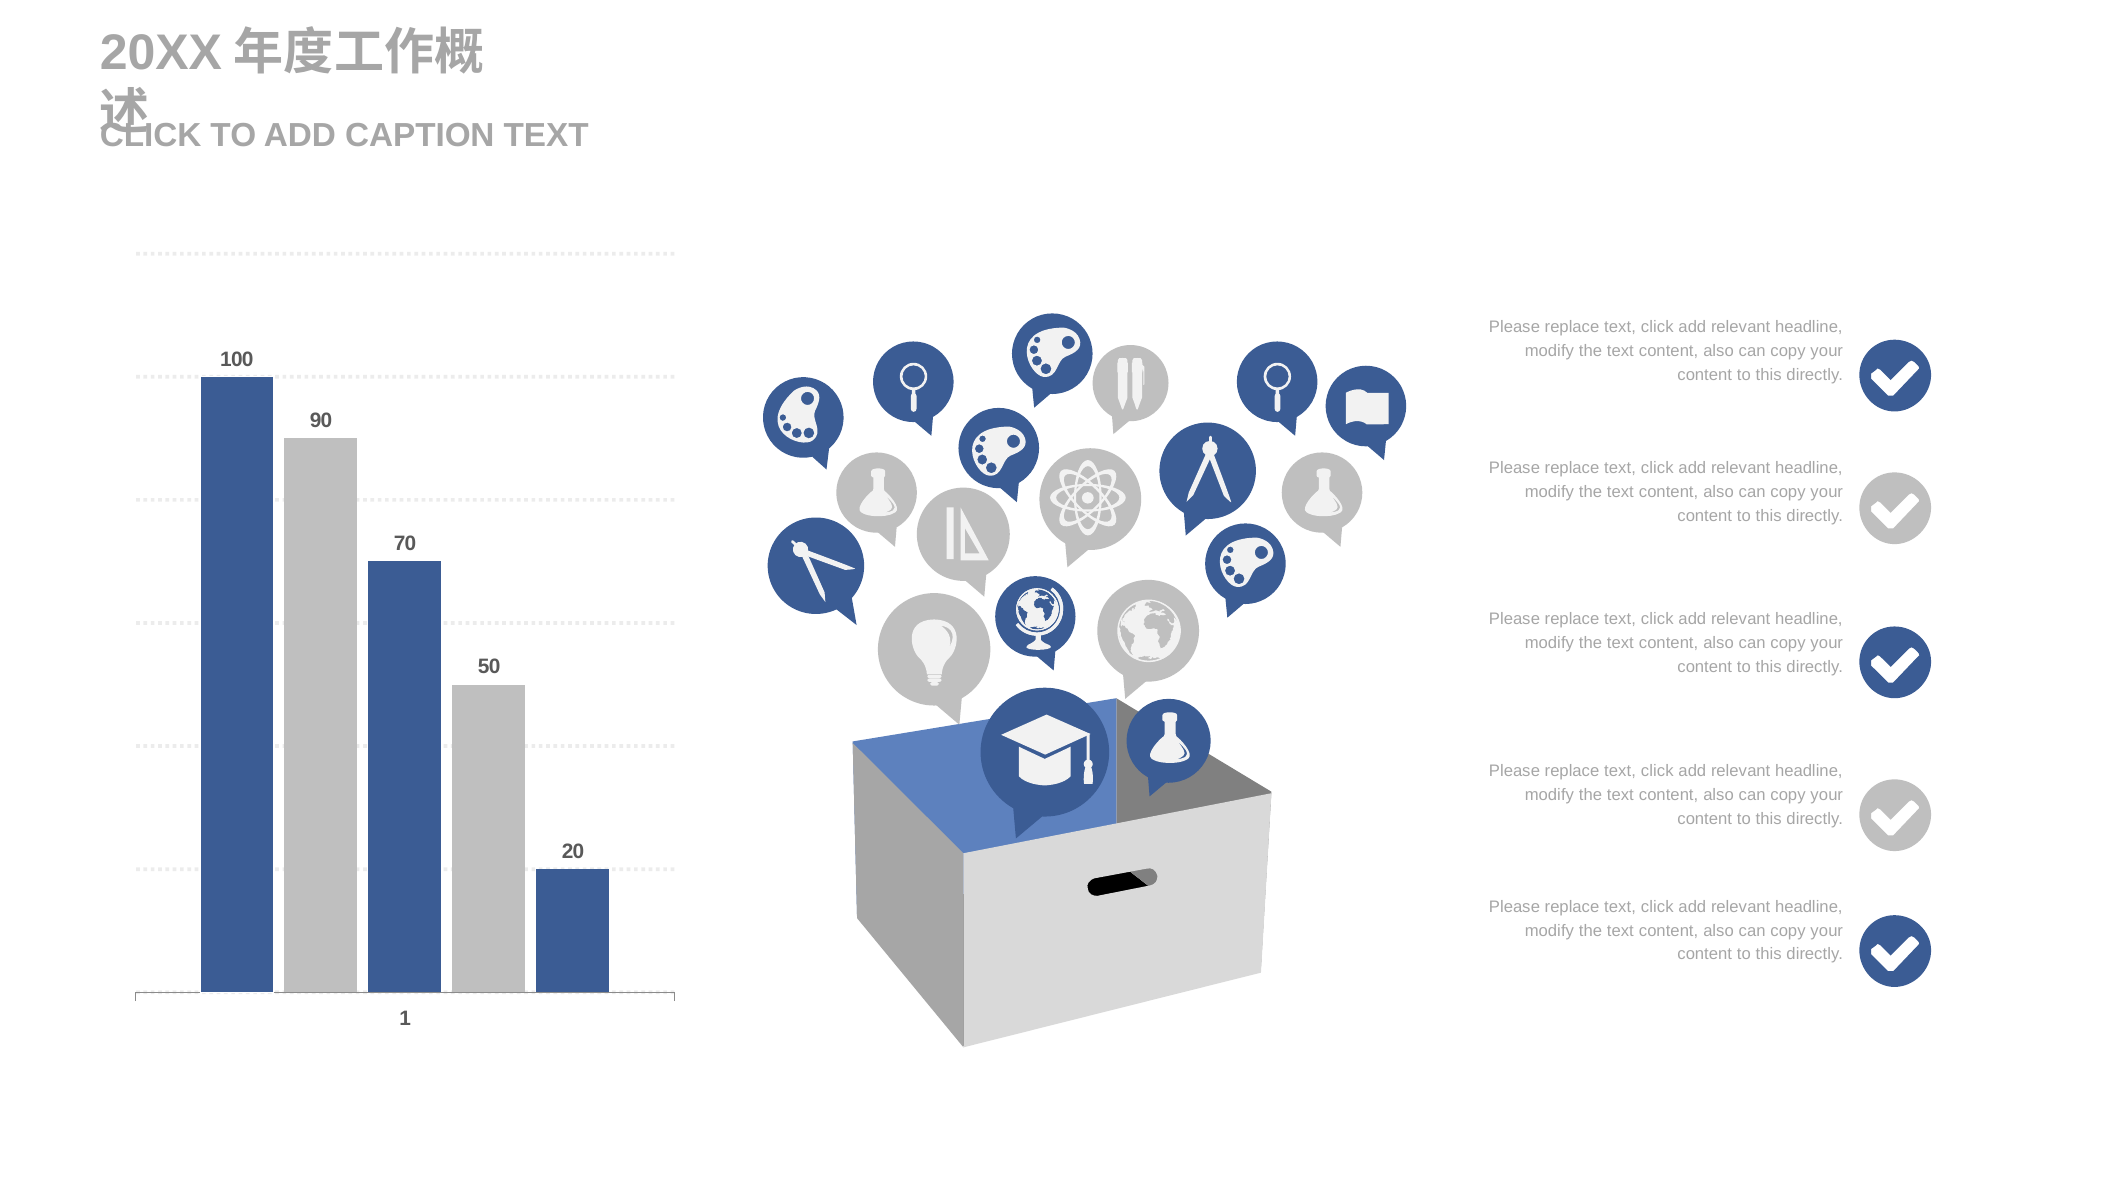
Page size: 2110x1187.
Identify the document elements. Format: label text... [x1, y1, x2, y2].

text_box [1859, 339, 1932, 412]
text_box CLICK TO ADD CAPTION TEXT [99, 113, 629, 154]
chart [123, 237, 686, 1047]
text_box [1859, 472, 1932, 545]
text_box Please replace text, click add relevant headline, modify the text content, also can copy your content to this directly. [1465, 891, 1844, 964]
text_box Please replace text, click add relevant headline, modify the text content, also can copy your content to this directly. [1465, 756, 1844, 828]
text_box [1859, 779, 1932, 852]
text_box [1859, 915, 1932, 987]
text_box Please replace text, click add relevant headline, modify the text content, also can copy your content to this directly. [1465, 603, 1844, 676]
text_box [852, 742, 1272, 1048]
text_box Please replace text, click add relevant headline, modify the text content, also can copy your content to this directly. [1465, 452, 1844, 525]
text_box [1859, 626, 1932, 699]
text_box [762, 313, 1407, 839]
text_box Please replace text, click add relevant headline, modify the text content, also can copy your content to this directly. [1465, 311, 1844, 384]
text_box 20XX年度工作概述 [99, 19, 534, 113]
